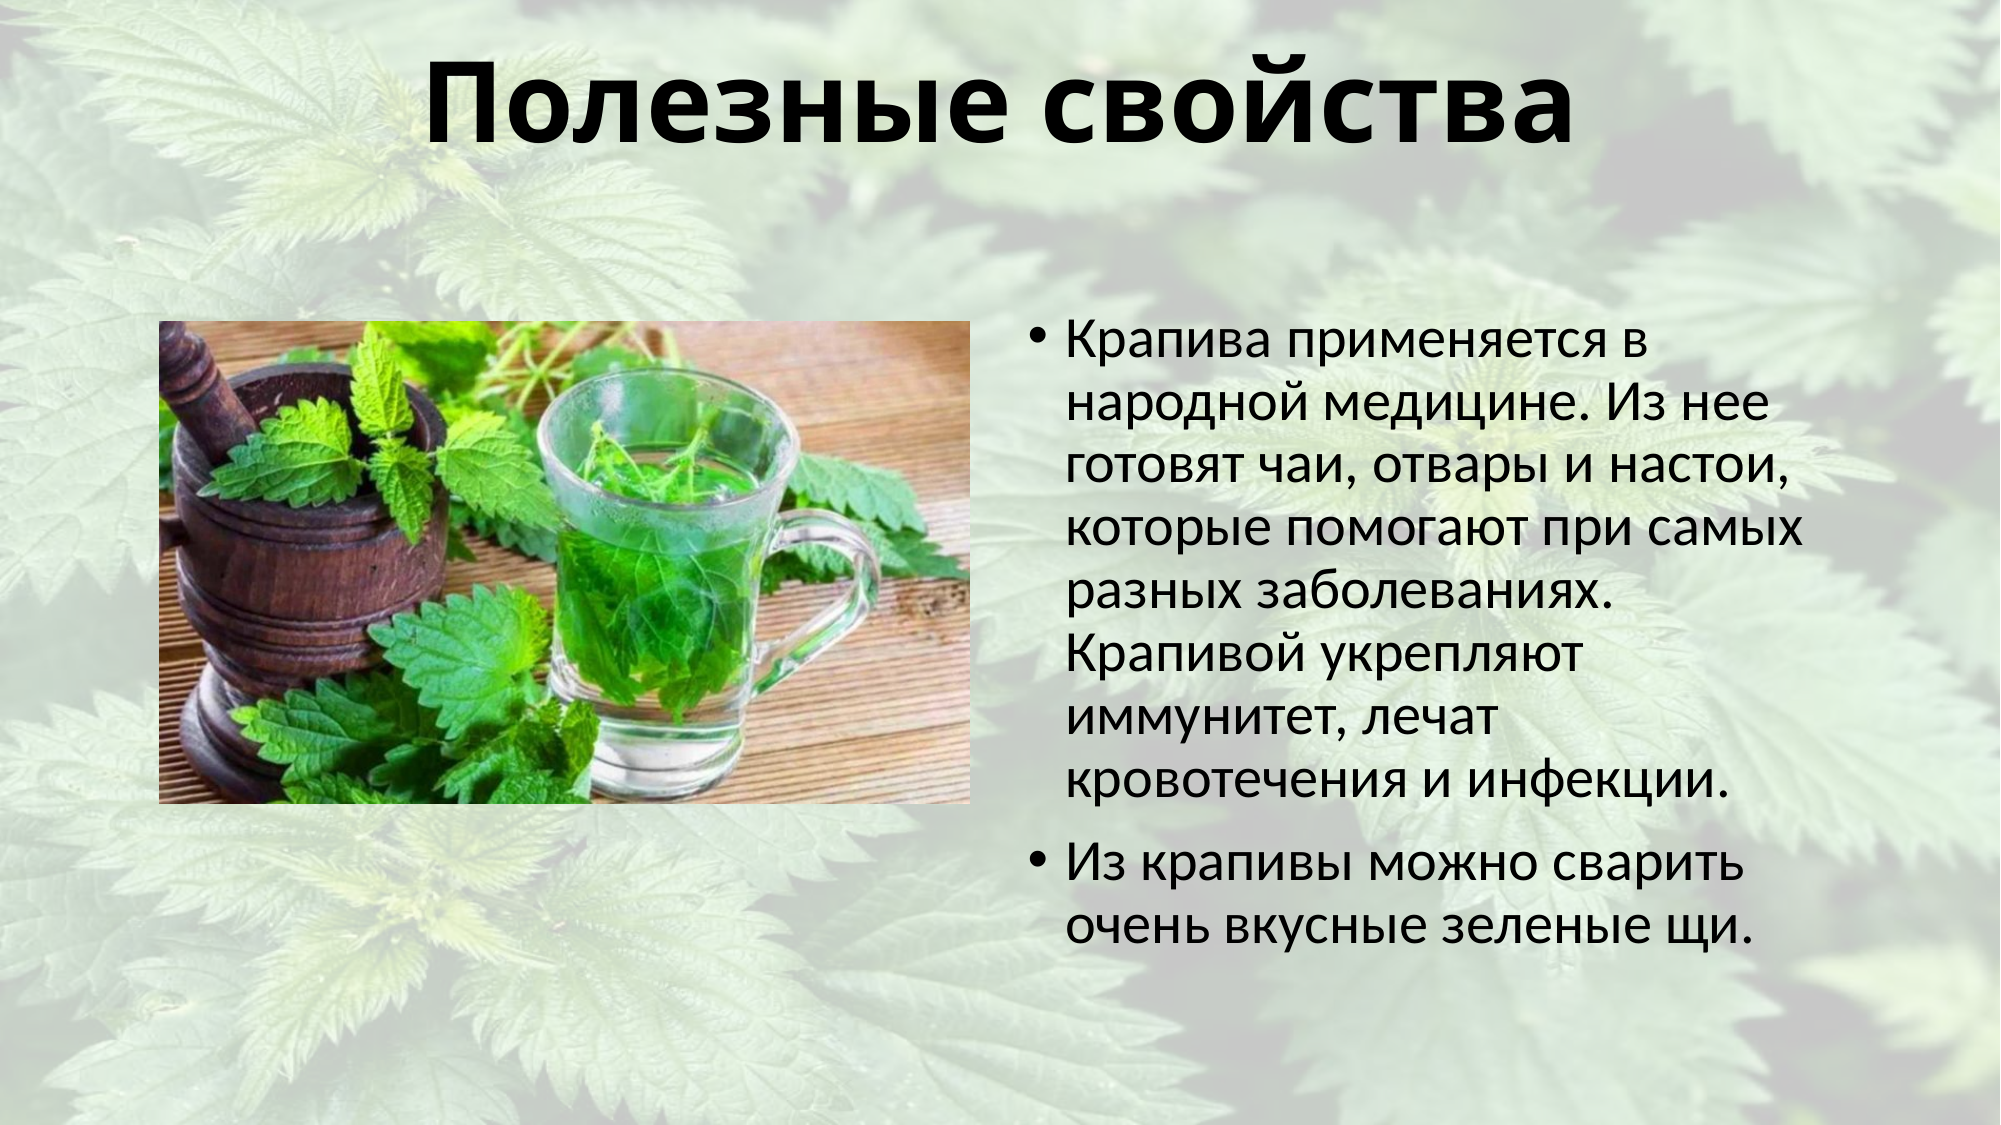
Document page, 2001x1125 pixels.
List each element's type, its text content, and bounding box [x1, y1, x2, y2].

list Крапива применяется в народной медицине. Из нее готовят чаи, отвары и настои, которые помогают при самых разных заболеваниях. Крапивой укрепляют иммунитет, лечат кровотечения и инфекции. Из крапивы можно сварить очень вкусные зеленые щи. [1012, 299, 1863, 1014]
title Полезные свойства [137, 59, 1863, 152]
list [159, 321, 970, 804]
